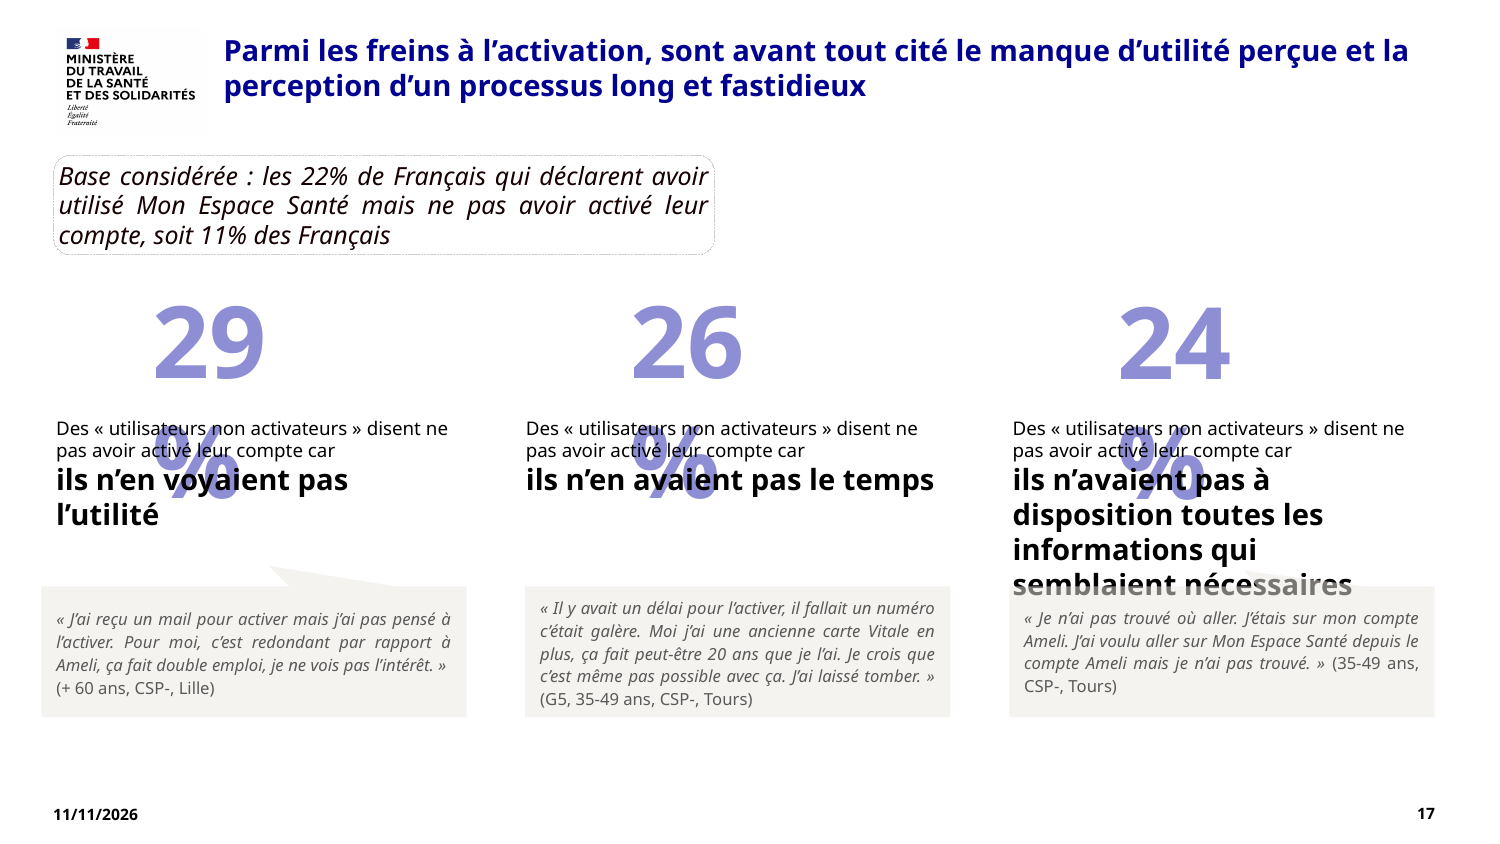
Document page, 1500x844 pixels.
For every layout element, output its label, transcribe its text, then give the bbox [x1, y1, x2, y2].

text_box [997, 272, 1441, 576]
text_box « Je n’ai pas trouvé où aller. J’étais sur mon compte Ameli. J’ai voulu aller sur Mon Espace Santé depuis le compte Ameli mais je n’ai pas trouvé. » (35-49 ans, CSP-, Tours) [1009, 584, 1435, 718]
text_box Parmi les freins à l’activation, sont avant tout cité le manque d’utilité perçue et la perception d’un processus long et fastidieux [193, 24, 1459, 113]
text_box « Il y avait un délai pour l’activer, il fallait un numéro c’était galère. Moi j’ai une ancienne carte Vitale en plus, ça fait peut-être 20 ans que je l’ai. Je crois que c’est même pas possible avec ça. J’ai laissé tomber. » (G5, 35-49 ans, CSP-, Tours) [525, 586, 951, 718]
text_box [510, 270, 954, 506]
text_box « J’ai reçu un mail pour activer mais j’ai pas pensé à l’activer. Pour moi, c’est redondant par rapport à Ameli, ça fait double emploi, je ne vois pas l’intérêt. » (+ 60 ans, CSP-, Lille) [41, 565, 467, 718]
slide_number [53, 787, 246, 844]
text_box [41, 270, 467, 506]
text_box Base considérée : les 22% de Français qui déclarent avoir utilisé Mon Espace Santé mais ne pas avoir activé leur compte, soit 11% des Français [53, 155, 715, 255]
picture [55, 27, 207, 136]
slide_number 17 [1213, 784, 1436, 844]
